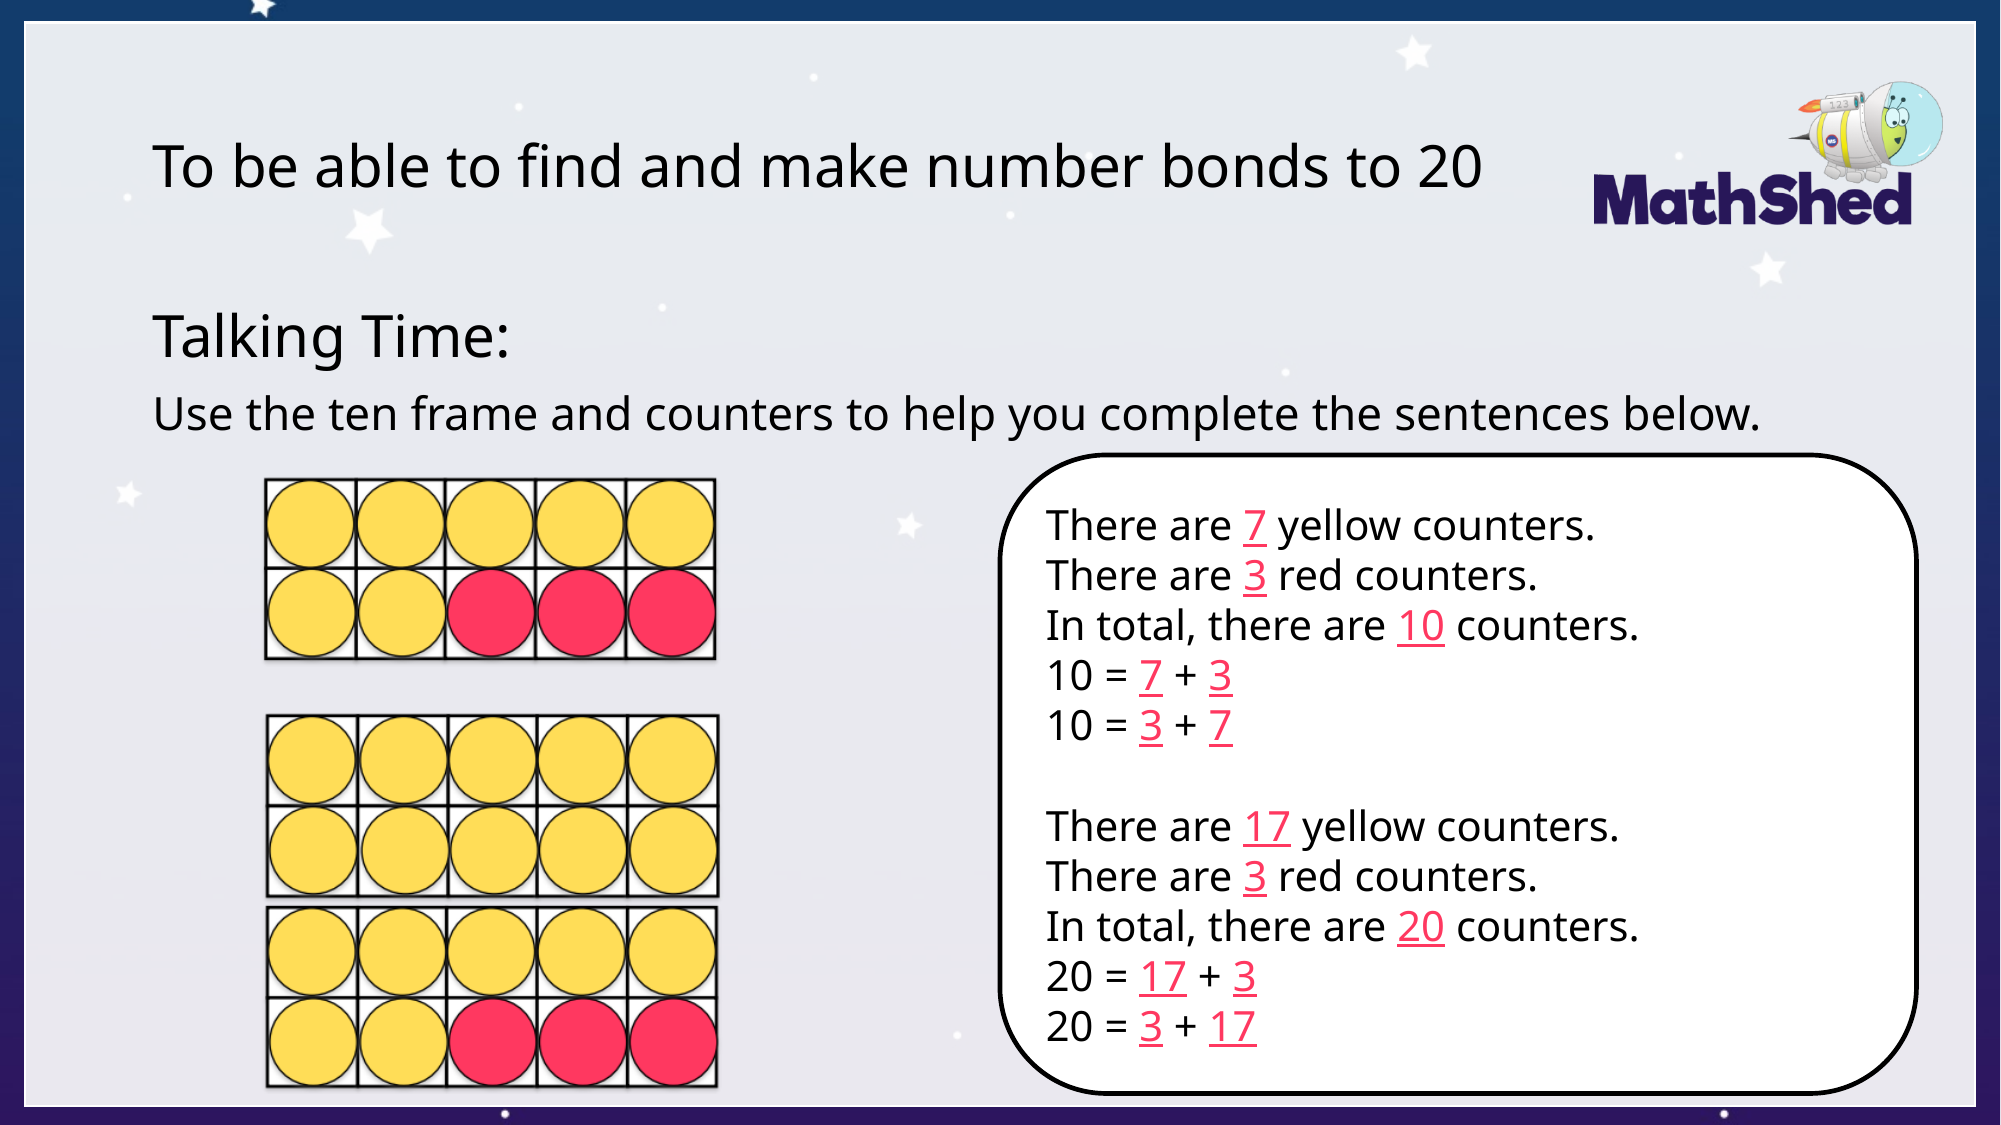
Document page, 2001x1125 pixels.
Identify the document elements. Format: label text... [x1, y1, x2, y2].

text_box There are 7 yellow counters. There are 3 red counters. In total, there are 10 counters. 10 = 7 + 3 10 = 3 + 7 There are 17 yellow counters. There are 3 red counters. In total, there are 20 counters. 20 = 17 + 3 20 = 3 + 17 [998, 453, 1918, 1095]
list Talking Time: Use the ten frame and counters to help you complete the sentences below. [137, 299, 1863, 1014]
picture [0, 0, 2001, 1125]
title To be able to find and make number bonds to 20 [137, 59, 1578, 278]
